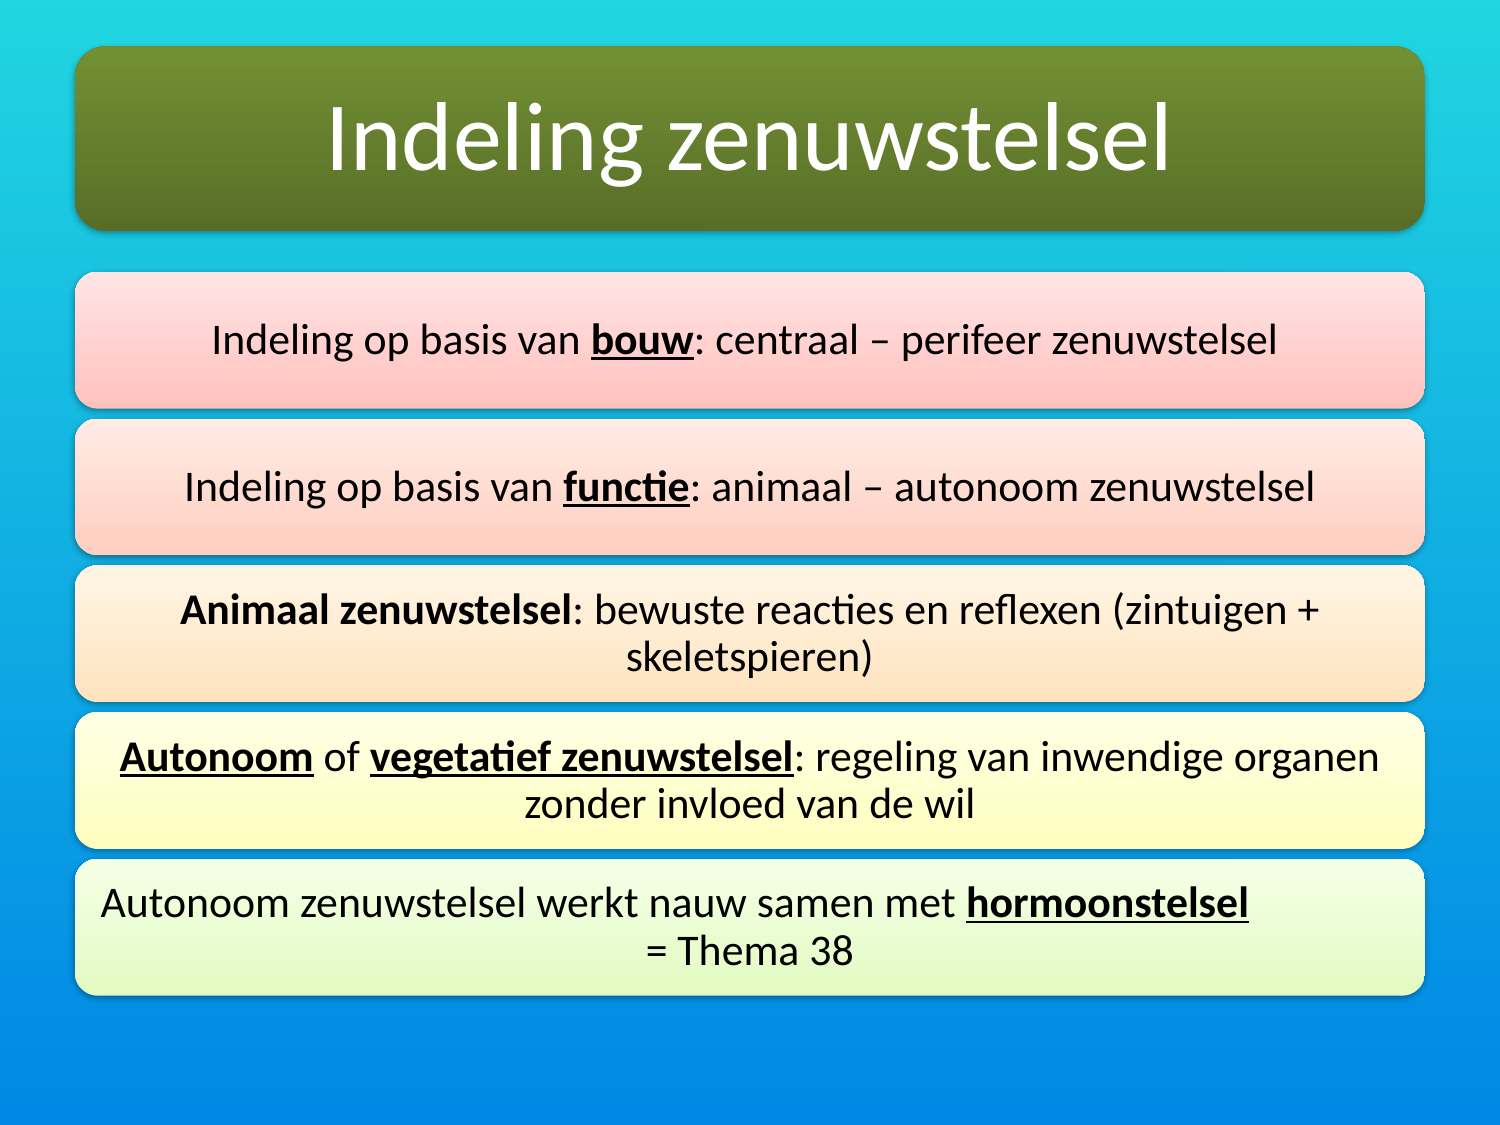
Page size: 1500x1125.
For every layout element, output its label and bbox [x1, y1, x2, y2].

text_box [74, 44, 1426, 233]
list [74, 262, 1426, 1006]
